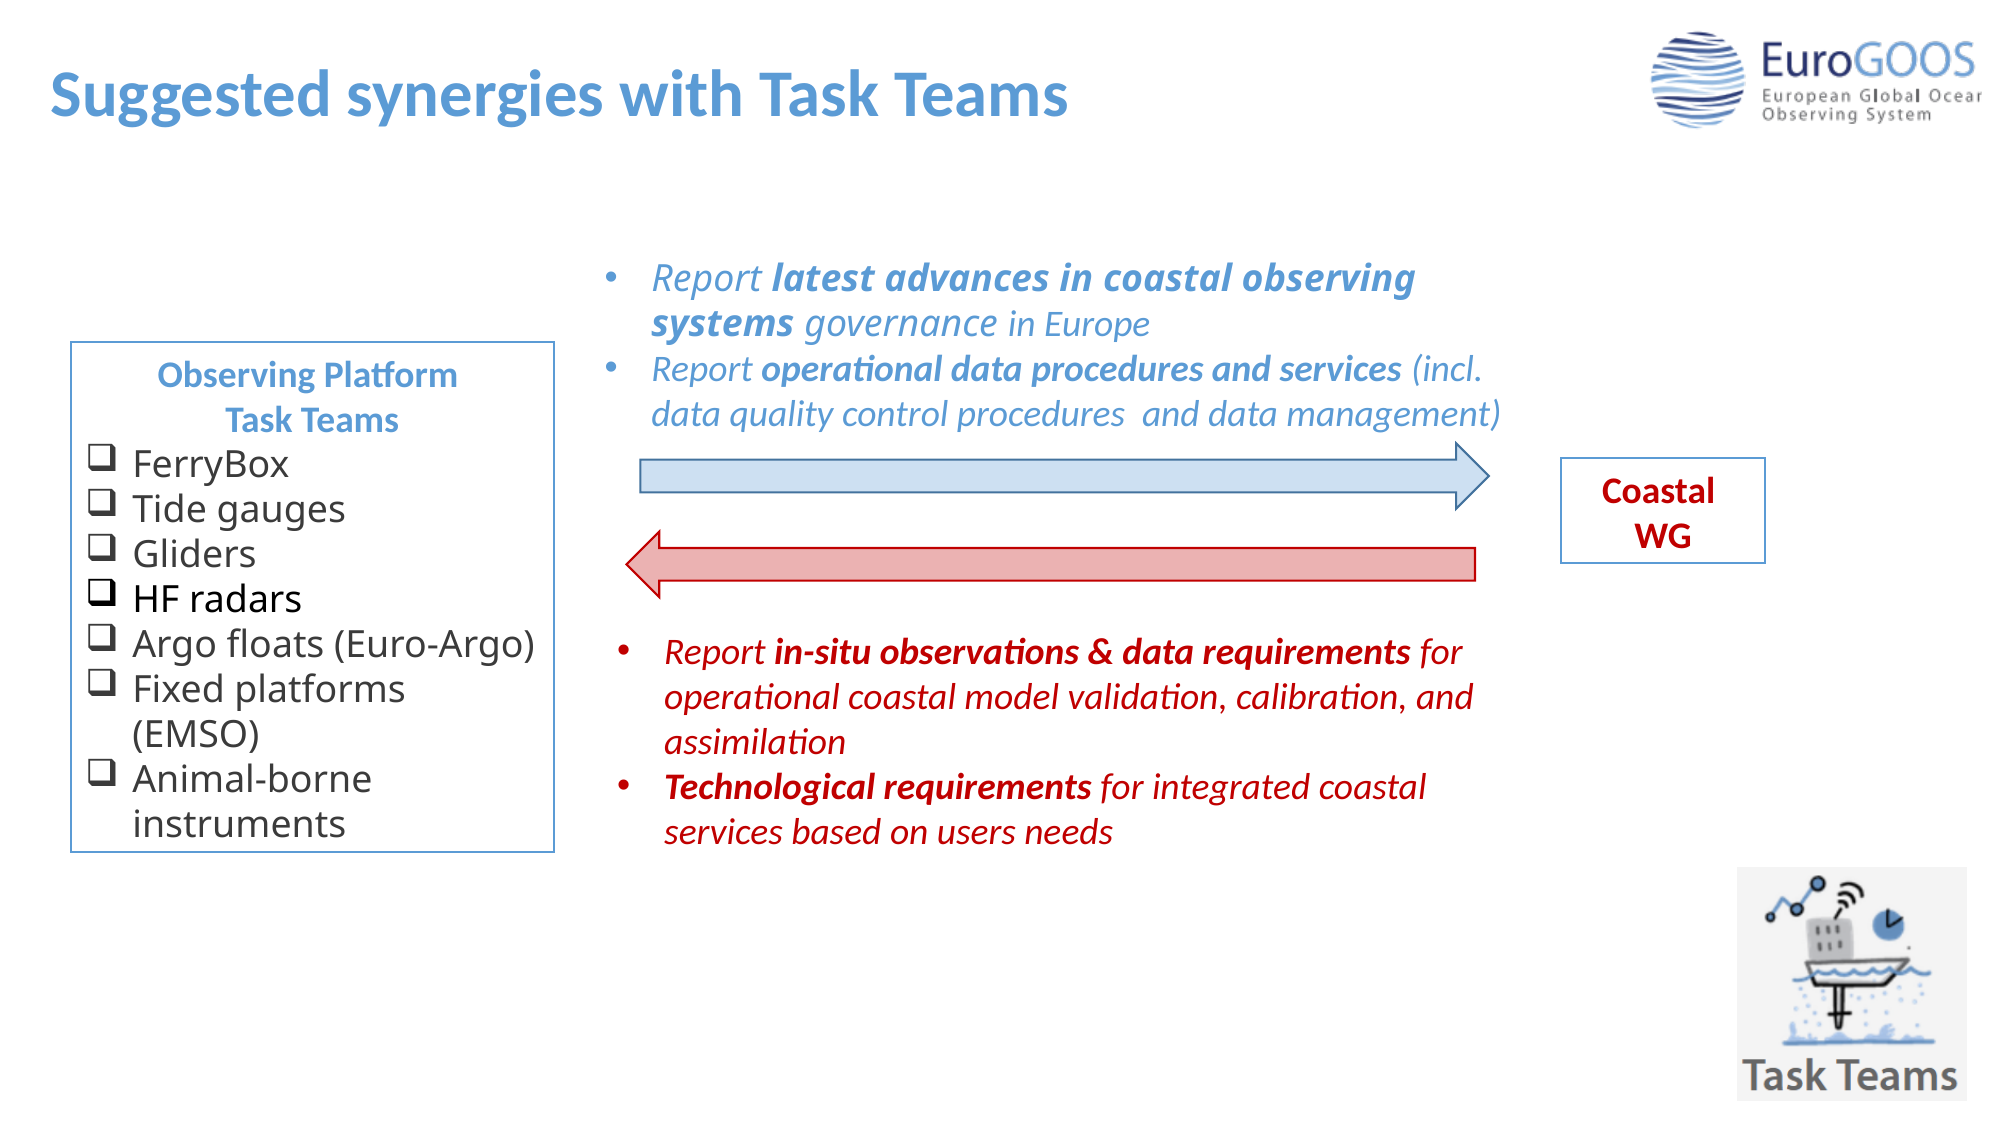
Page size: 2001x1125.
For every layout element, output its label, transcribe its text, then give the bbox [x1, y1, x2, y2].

text_box [625, 529, 1477, 600]
text_box Observing Platform Task Teams FerryBox Tide gauges Gliders HF radars Argo floats (Euro-Argo) Fixed platforms (EMSO) Animal-borne instruments [70, 341, 555, 853]
text_box Report latest advances in coastal observing systems governance in Europe Report operational data procedures and services (incl. data quality control procedures and data management) [589, 246, 1570, 442]
text_box [884, 604, 1547, 711]
text_box [639, 442, 1491, 512]
picture [1737, 867, 1967, 1101]
text_box Suggested synergies with Task Teams [35, 42, 1939, 138]
text_box Coastal WG [1560, 457, 1766, 564]
text_box Report in-situ observations & data requirements for operational coastal model validation, calibration, and assimilation Technological requirements for integrated coastal services based on users needs [602, 619, 1561, 860]
picture [1646, 24, 1982, 134]
